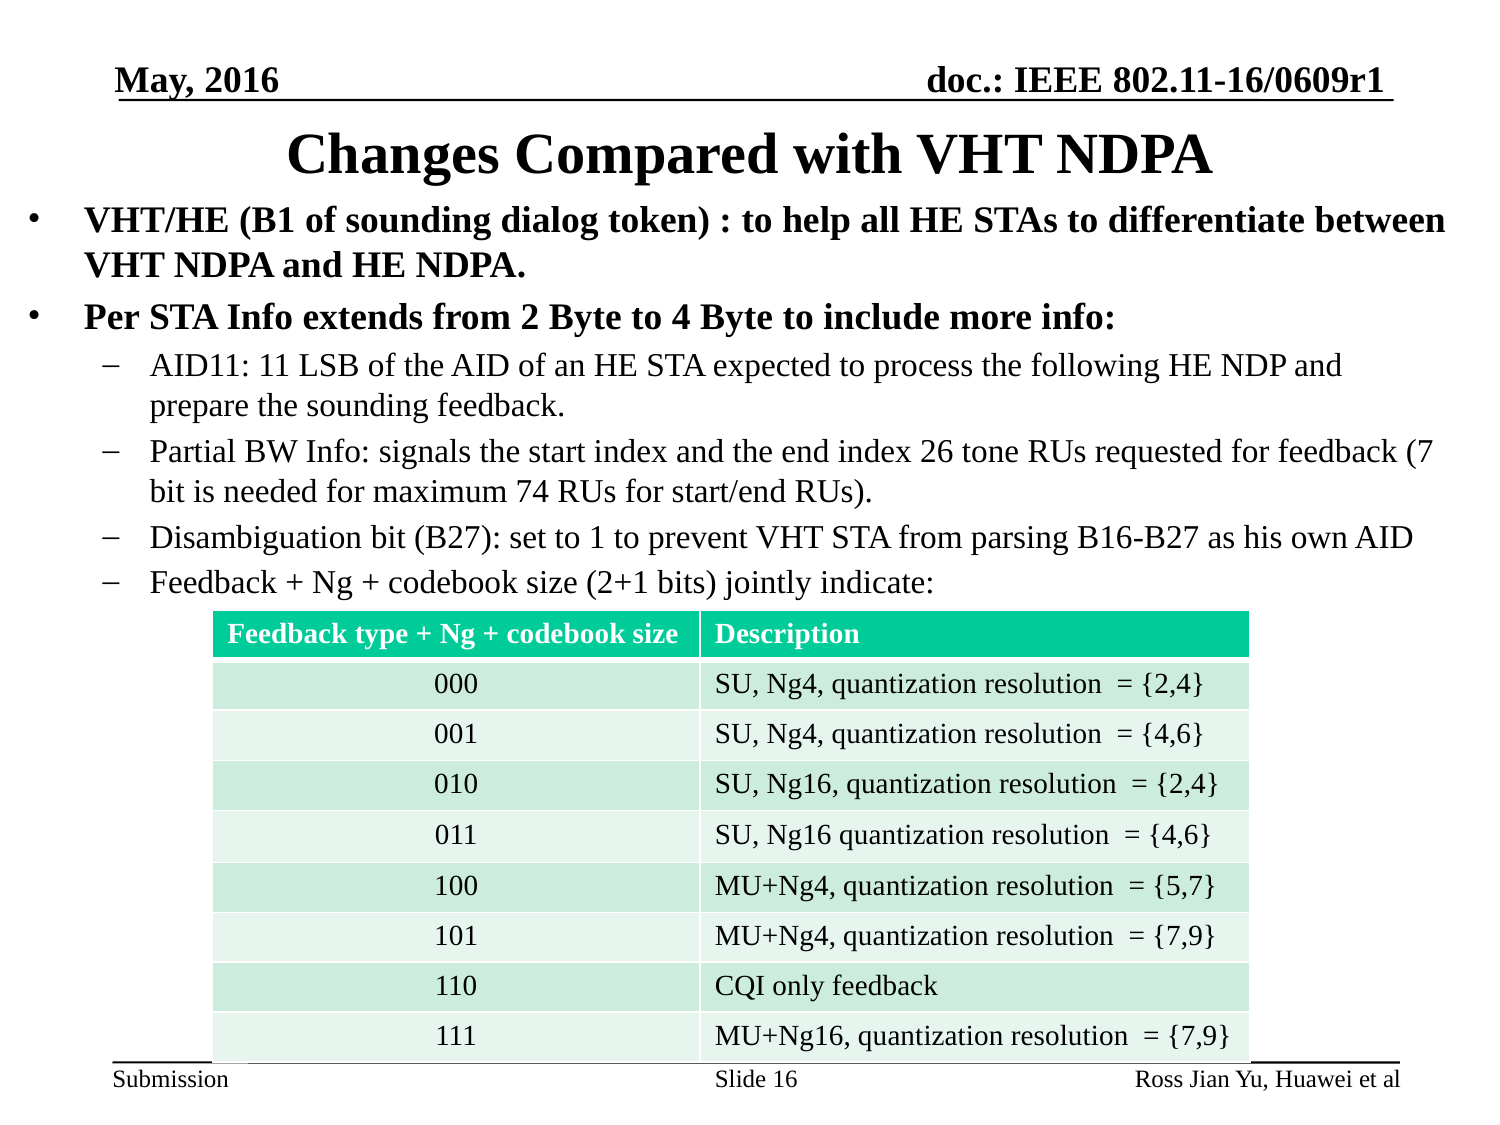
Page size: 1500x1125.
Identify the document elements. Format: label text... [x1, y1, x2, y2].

slide_number Slide 16 [712, 1063, 800, 1093]
table_cell SU, Ng16 quantization resolution = {4,6} [701, 811, 1249, 862]
list VHT/HE (B1 of sounding dialog token) : to help all HE STAs to differentiate between VHT NDPA and HE NDPA. Per STA Info extends from 2 Byte to 4 Byte to include more info: AID11: 11 LSB of the AID of an HE STA expected to process the following HE NDP and prepare the sounding feedback. Partial BW Info: signals the start index and the end index 26 tone RUs requested for feedback (7 bit is needed for maximum 74 RUs for start/end RUs). Disambiguation bit (B27): set to 1 to prevent VHT STA from parsing B16-B27 as his own AID Feedback + Ng + codebook size (2+1 bits) jointly indicate: [12, 187, 1463, 613]
table_cell 111 [213, 1013, 699, 1061]
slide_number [114, 54, 281, 101]
footer Ross Jian Yu, Huawei et al [1131, 1061, 1402, 1093]
table_cell 010 [213, 761, 699, 810]
table_cell 000 [213, 663, 699, 709]
table_cell 110 [213, 963, 699, 1011]
table_header Feedback type + Ng + codebook size [213, 611, 699, 657]
table_cell 001 [213, 711, 699, 760]
table_cell SU, Ng4, quantization resolution = {4,6} [701, 711, 1249, 760]
title Changes Compared with VHT NDPA [112, 99, 1388, 187]
table_cell MU+Ng4, quantization resolution = {5,7} [701, 863, 1249, 912]
table_cell 100 [213, 863, 699, 912]
table_cell MU+Ng16, quantization resolution = {7,9} [701, 1013, 1249, 1061]
table_cell 101 [213, 913, 699, 961]
table_cell MU+Ng4, quantization resolution = {7,9} [701, 913, 1249, 961]
table_cell 011 [213, 811, 699, 862]
table_cell SU, Ng4, quantization resolution = {2,4} [701, 663, 1249, 709]
table_cell SU, Ng16, quantization resolution = {2,4} [701, 761, 1249, 810]
table_header Description [701, 611, 1249, 657]
table_cell CQI only feedback [701, 963, 1249, 1011]
